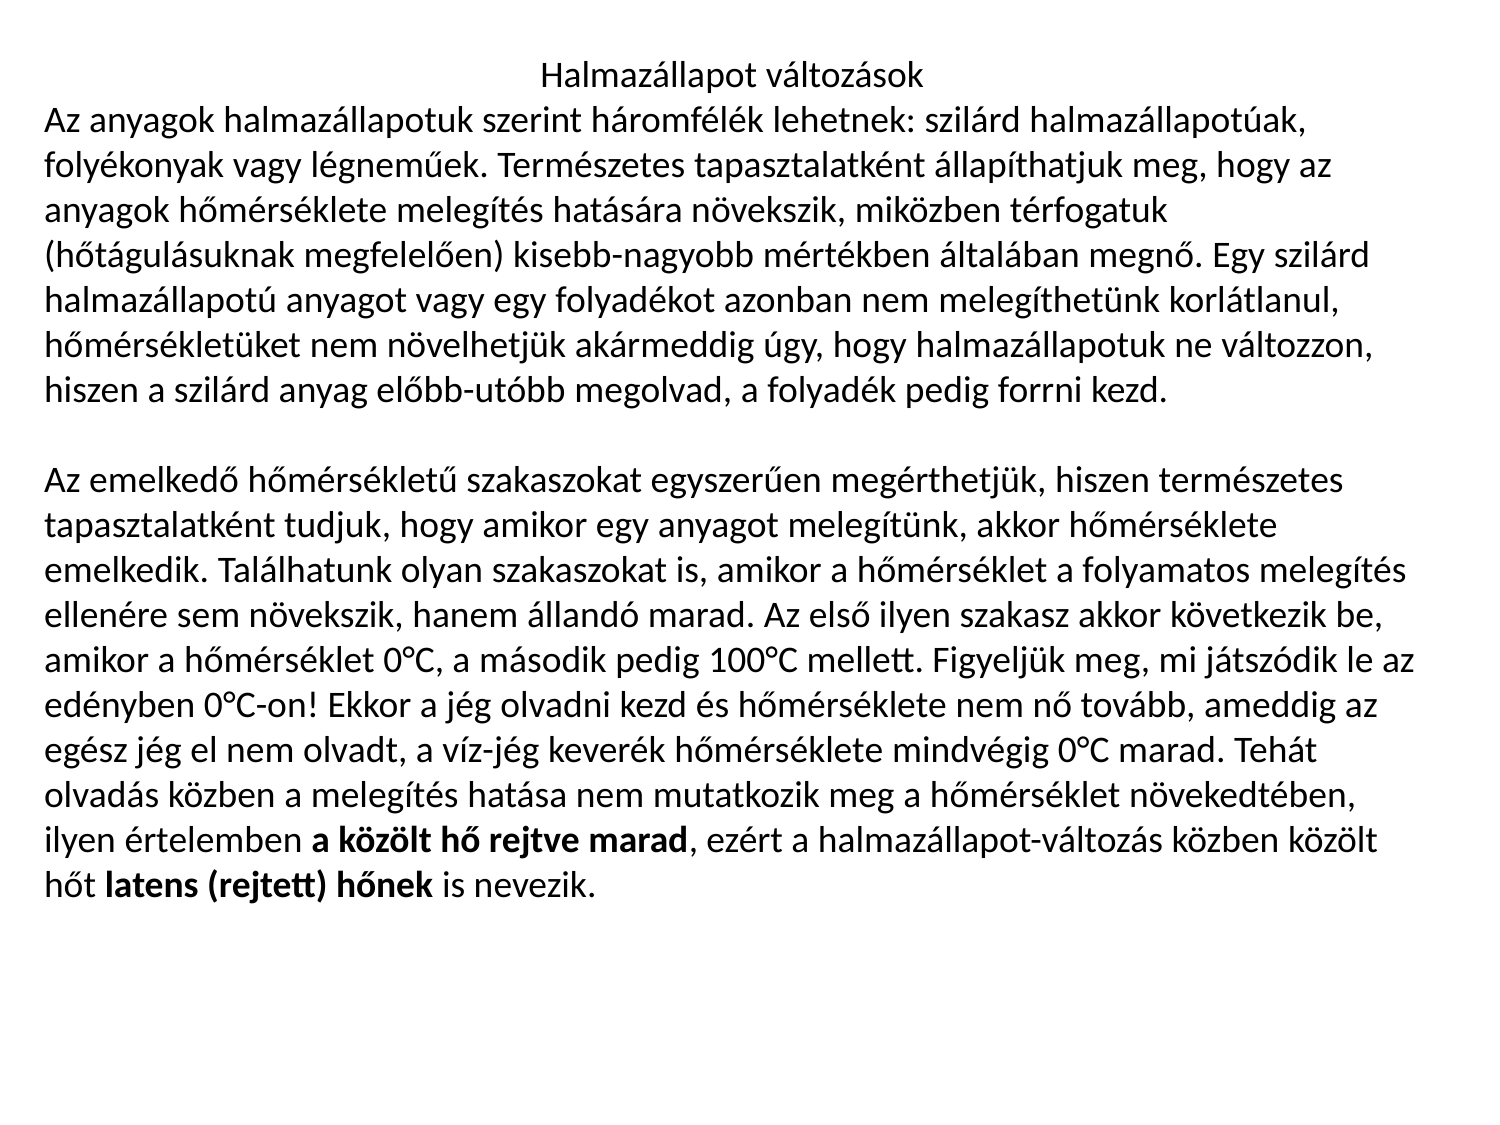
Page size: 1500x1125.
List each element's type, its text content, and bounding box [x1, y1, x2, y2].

text_box Halmazállapot változások Az anyagok halmazállapotuk szerint háromfélék lehetnek: szilárd halmazállapotúak, folyékonyak vagy légneműek. Természetes tapasztalatként állapíthatjuk meg, hogy az anyagok hőmérséklete melegítés hatására növekszik, miközben térfogatuk (hőtágulásuknak megfelelően) kisebb-nagyobb mértékben általában megnő. Egy szilárd halmazállapotú anyagot vagy egy folyadékot azonban nem melegíthetünk korlátlanul, hőmérsékletüket nem növelhetjük akármeddig úgy, hogy halmazállapotuk ne változzon, hiszen a szilárd anyag előbb-utóbb megolvad, a folyadék pedig forrni kezd. Az emelkedő hőmérsékletű szakaszokat egyszerűen megérthetjük, hiszen természetes tapasztalatként tudjuk, hogy amikor egy anyagot melegítünk, akkor hőmérséklete emelkedik. Találhatunk olyan szakaszokat is, amikor a hőmérséklet a folyamatos melegítés ellenére sem növekszik, hanem állandó marad. Az első ilyen szakasz akkor következik be, amikor a hőmérséklet 0°C, a második pedig 100°C mellett. Figyeljük meg, mi játszódik le az edényben 0°C-on! Ekkor a jég olvadni kezd és hőmérséklete nem nő tovább, ameddig az egész jég el nem olvadt, a víz-jég keverék hőmérséklete mindvégig 0°C marad. Tehát olvadás közben a melegítés hatása nem mutatkozik meg a hőmérséklet növekedtében, ilyen értelemben a közölt hő rejtve marad, ezért a halmazállapot-változás közben közölt hőt latens (rejtett) hőnek is nevezik. [29, 42, 1436, 958]
